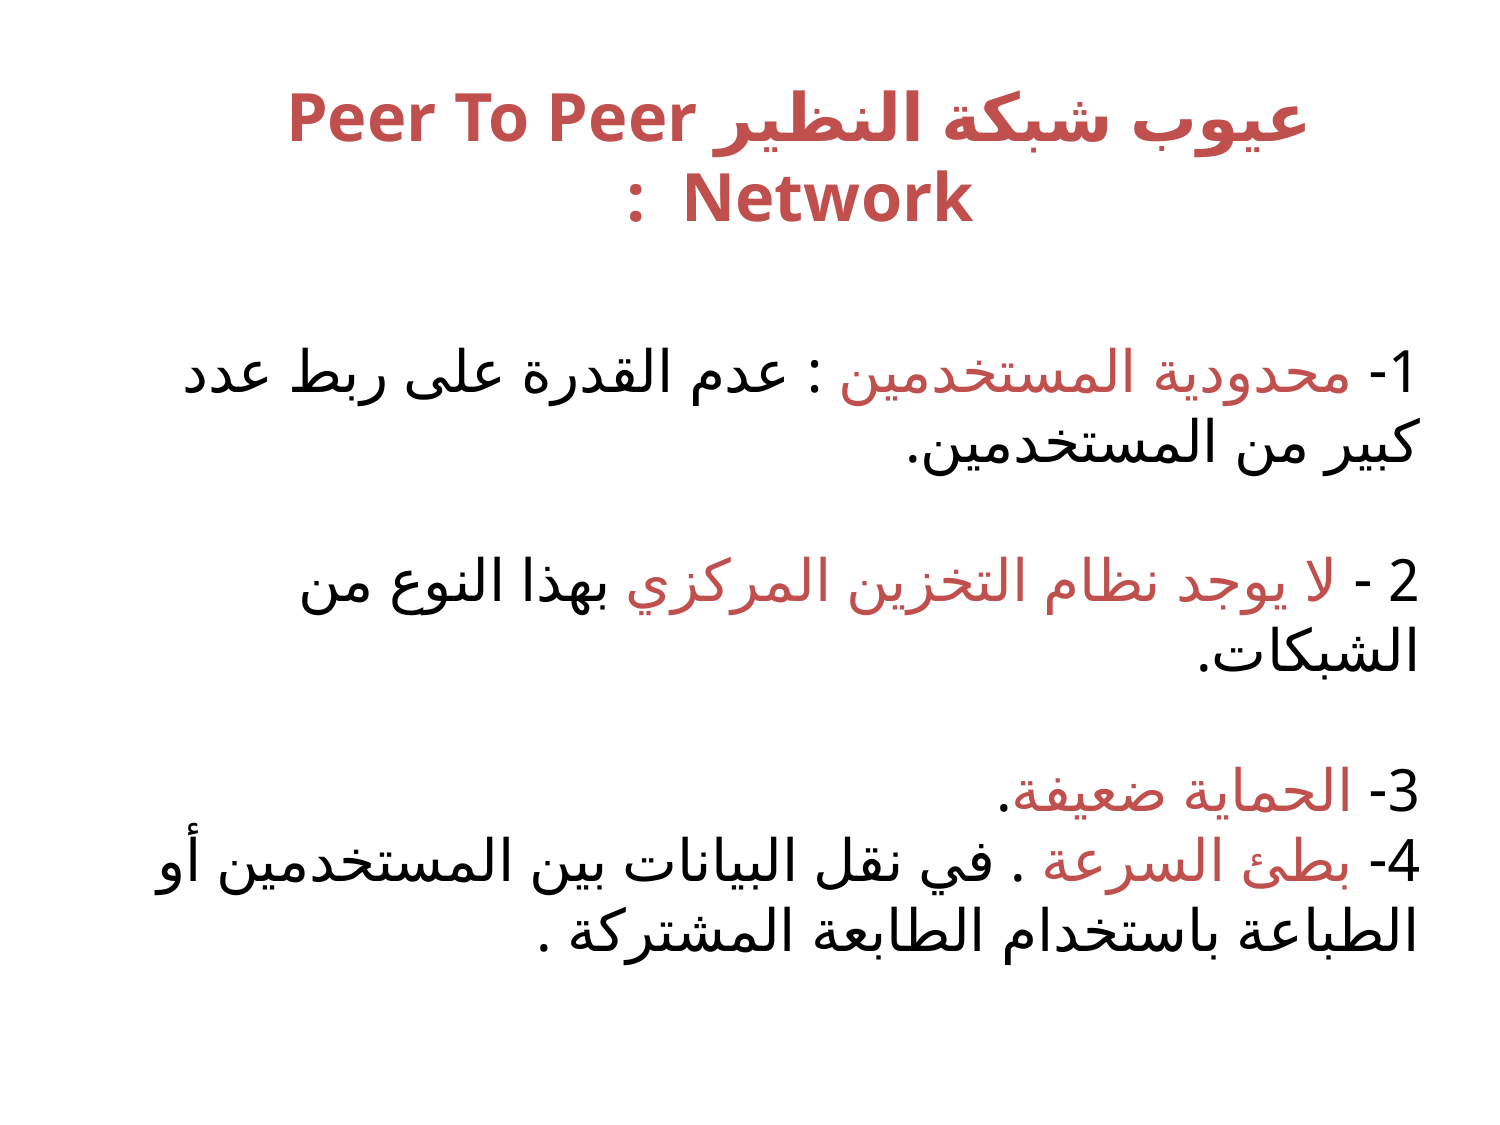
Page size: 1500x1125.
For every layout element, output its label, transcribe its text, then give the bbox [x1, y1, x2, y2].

text_box 1- محدودية المستخدمين : عدم القدرة على ربط عدد كبير من المستخدمين. 2 - لا يوجد نظام التخزين المركزي بهذا النوع من الشبكات. 3- الحماية ضعيفة. 4- بطئ السرعة . في نقل البيانات بين المستخدمين أو الطباعة باستخدام الطابعة المشتركة . [122, 324, 1437, 1125]
text_box عيوب شبكة النظير Peer To Peer Network : [124, 99, 1475, 211]
